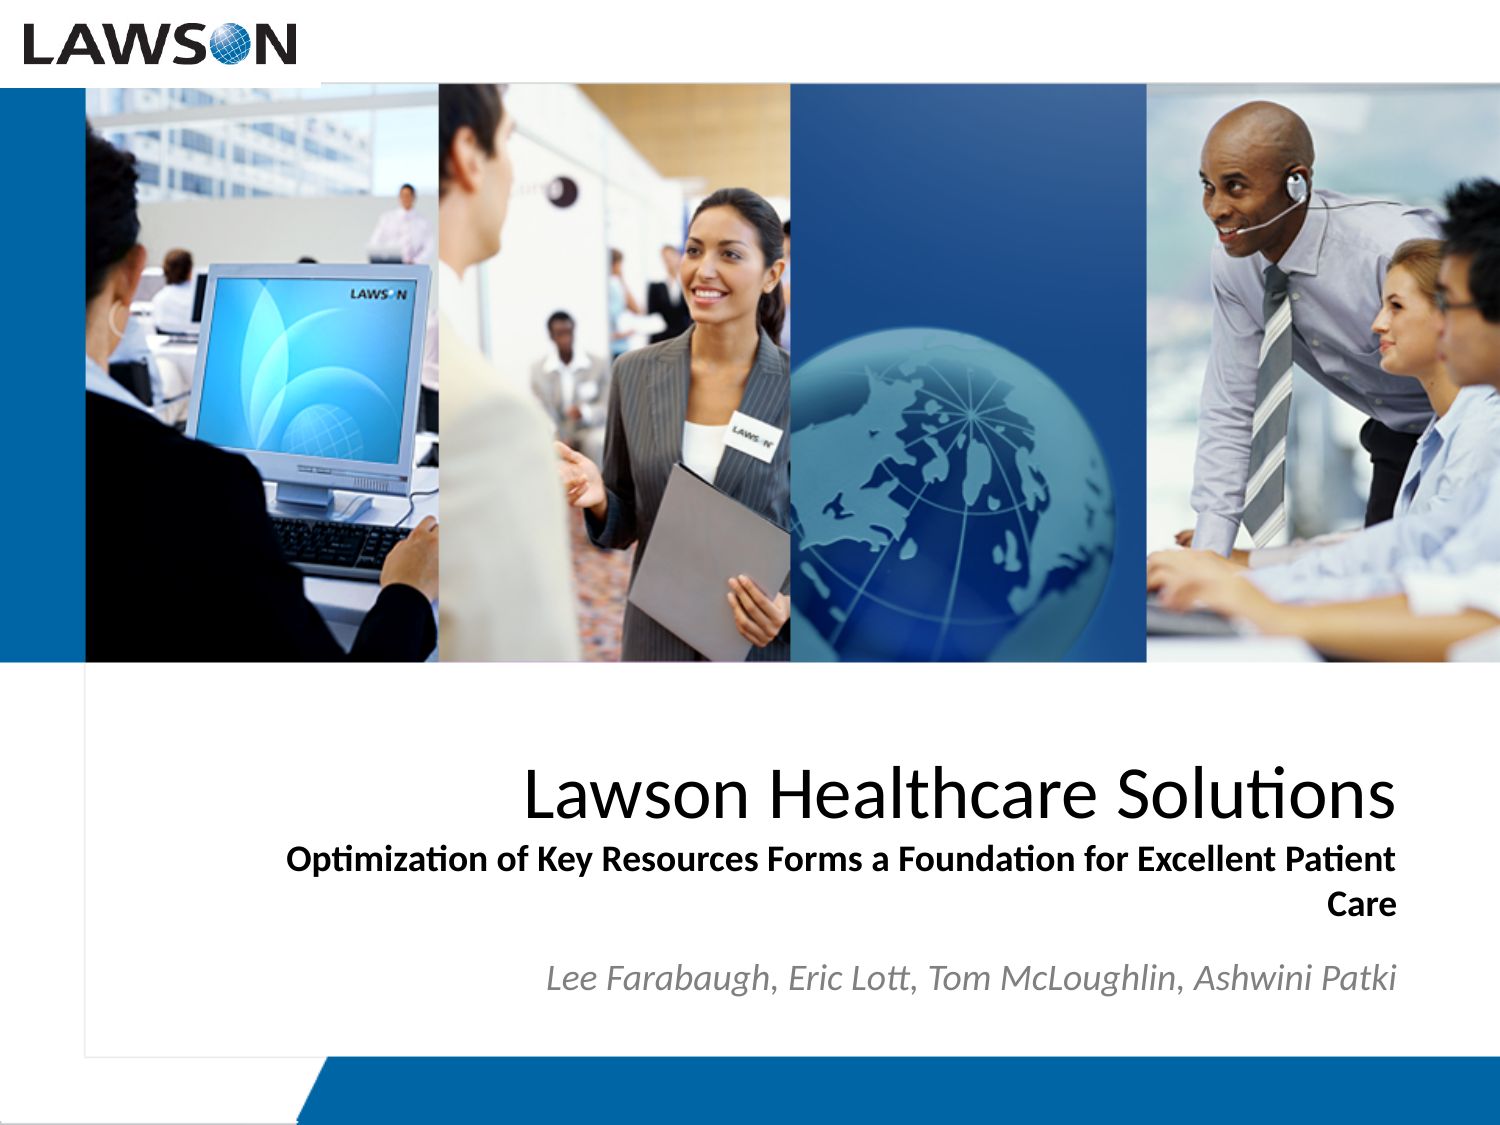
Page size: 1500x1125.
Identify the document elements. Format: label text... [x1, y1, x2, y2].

list Lawson Healthcare Solutions Optimization of Key Resources Forms a Foundation for Excellent Patient Care [137, 736, 1413, 945]
list Lee Farabaugh, Eric Lott, Tom McLoughlin, Ashwini Patki [137, 945, 1413, 1009]
picture [0, 0, 1500, 1125]
